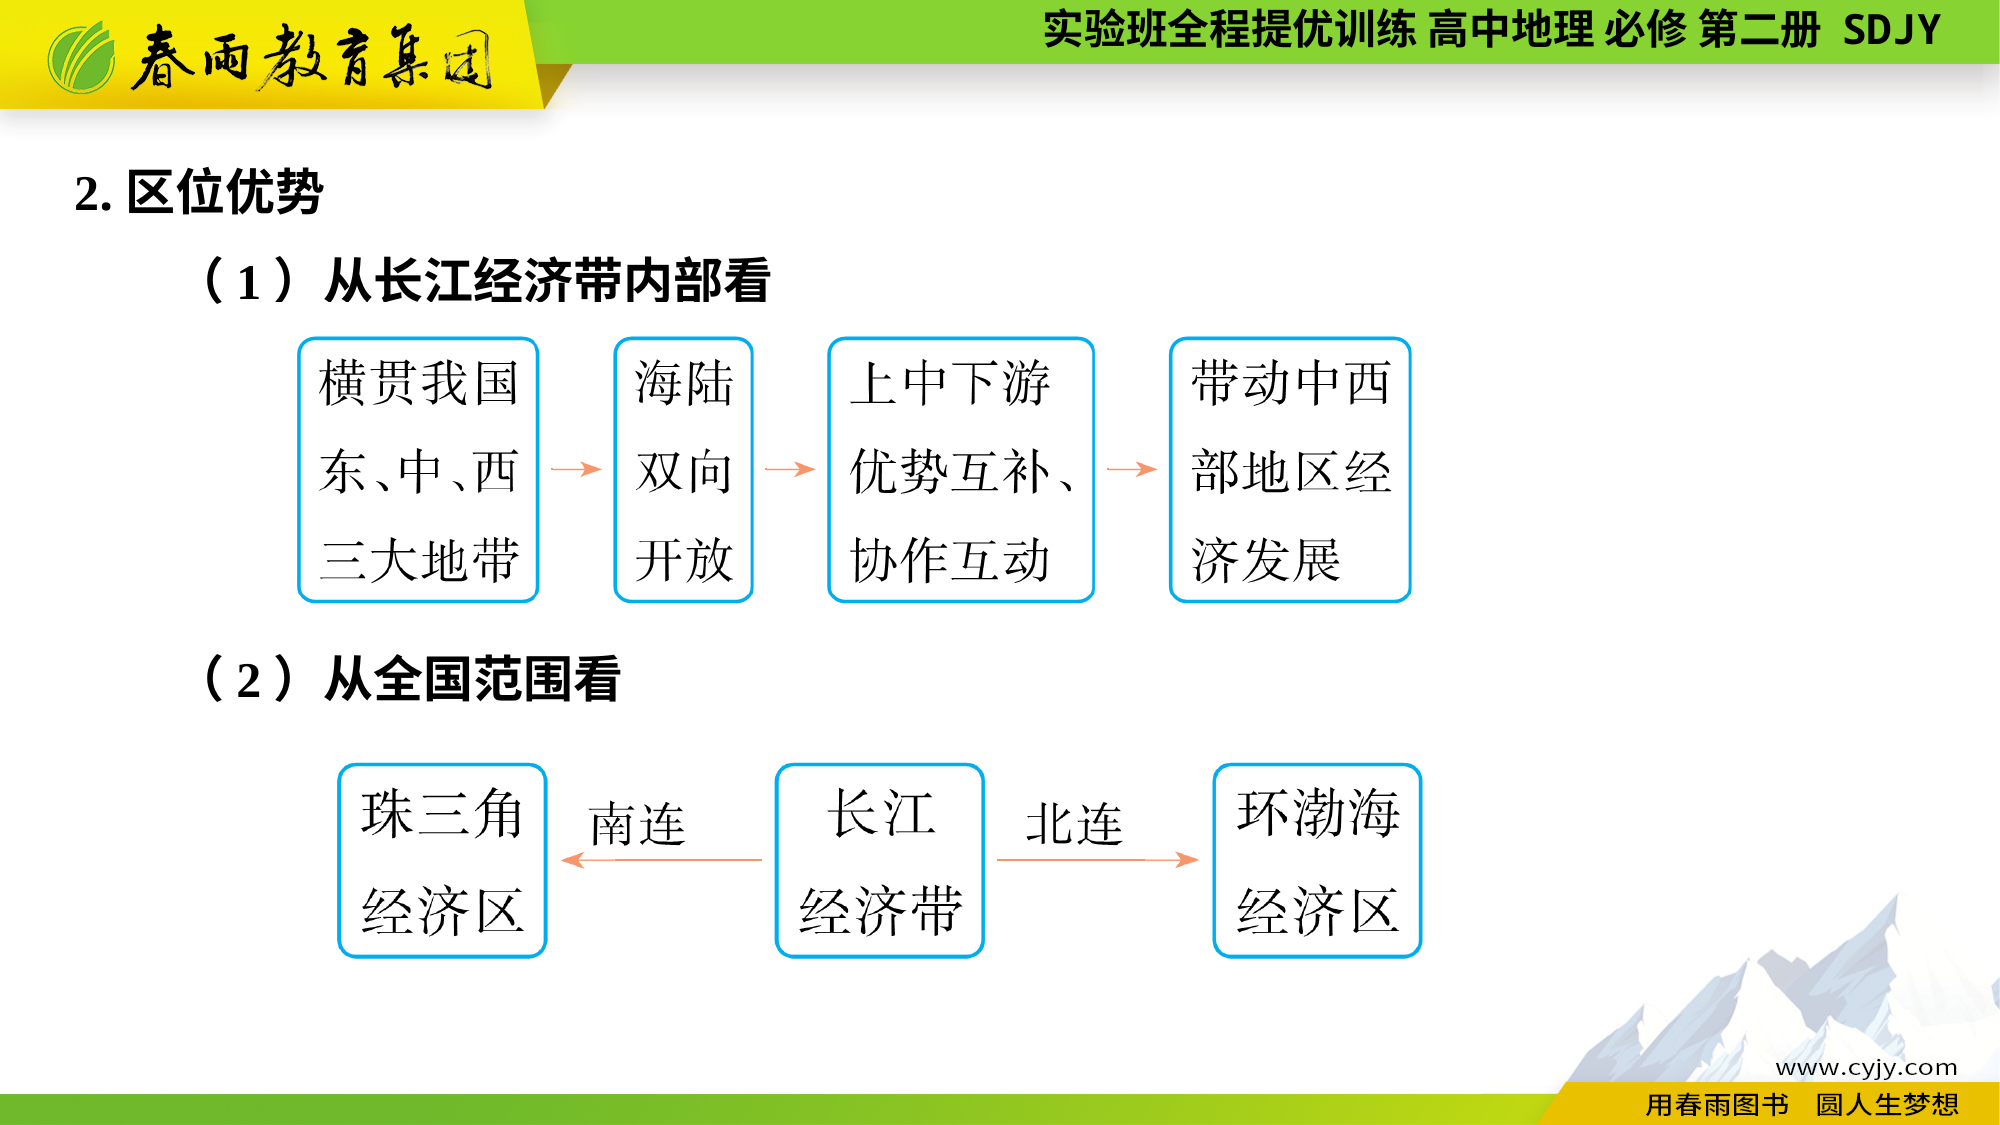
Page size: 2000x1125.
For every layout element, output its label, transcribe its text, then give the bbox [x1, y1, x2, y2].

picture [0, 0, 2000, 1125]
text_box （2）从全国范围看 [59, 609, 1944, 715]
list 2.区位优势 （1）从长江经济带内部看 [59, 122, 1944, 308]
